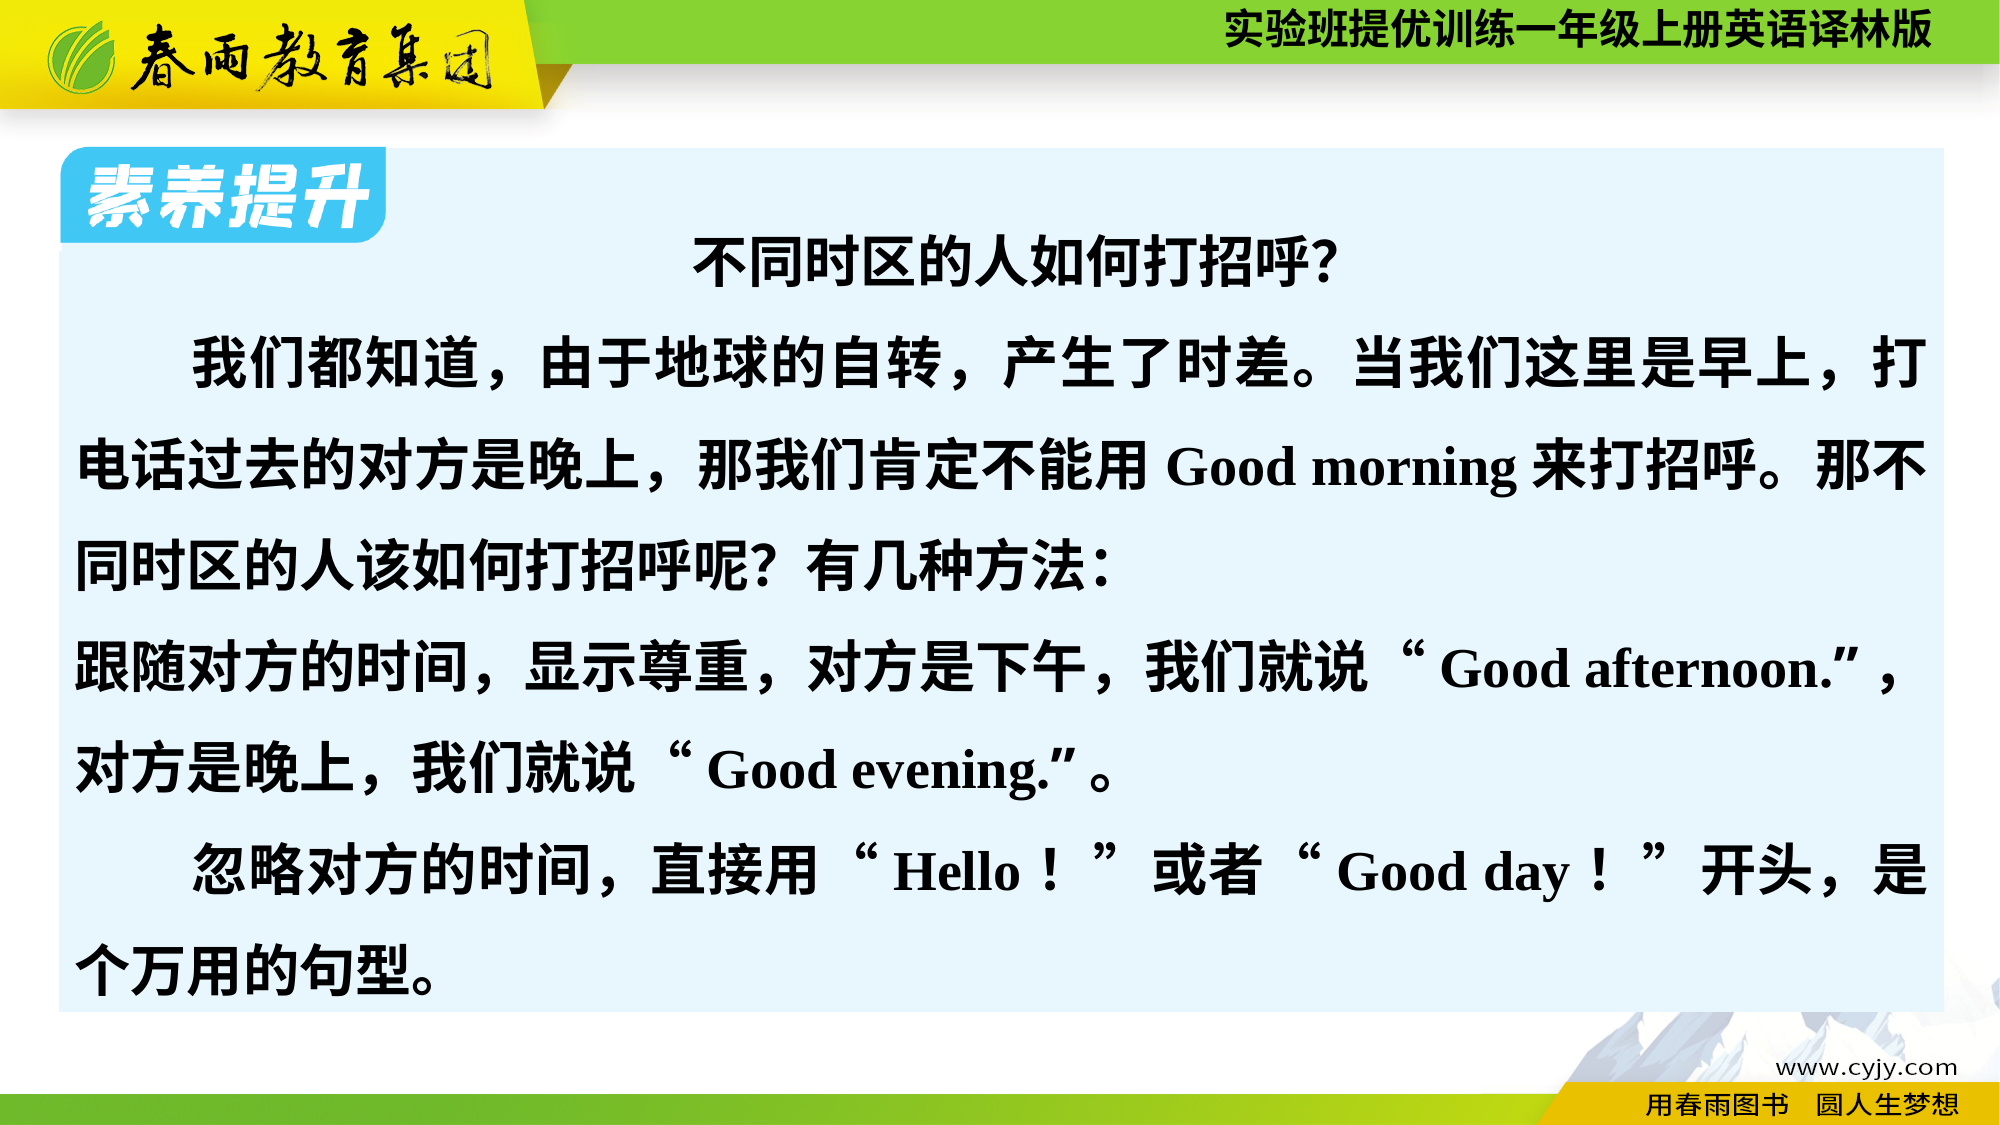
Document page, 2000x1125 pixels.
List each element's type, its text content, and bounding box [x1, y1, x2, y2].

list 不同时区的人如何打招呼？ 我们都知道，由于地球的自转，产生了时差。当我们这里是早上，打电话过去的对方是晚上，那我们肯定不能用Good morning来打招呼。那不同时区的人该如何打招呼呢？有几种方法： 跟随对方的时间，显示尊重，对方是下午，我们就说“Good afternoon.”，对方是晚上，我们就说“Good evening.”。 忽略对方的时间，直接用“Hello！”或者“Good day！”开头，是个万用的句型。 [59, 1023, 1944, 1035]
picture [0, 0, 2000, 1125]
